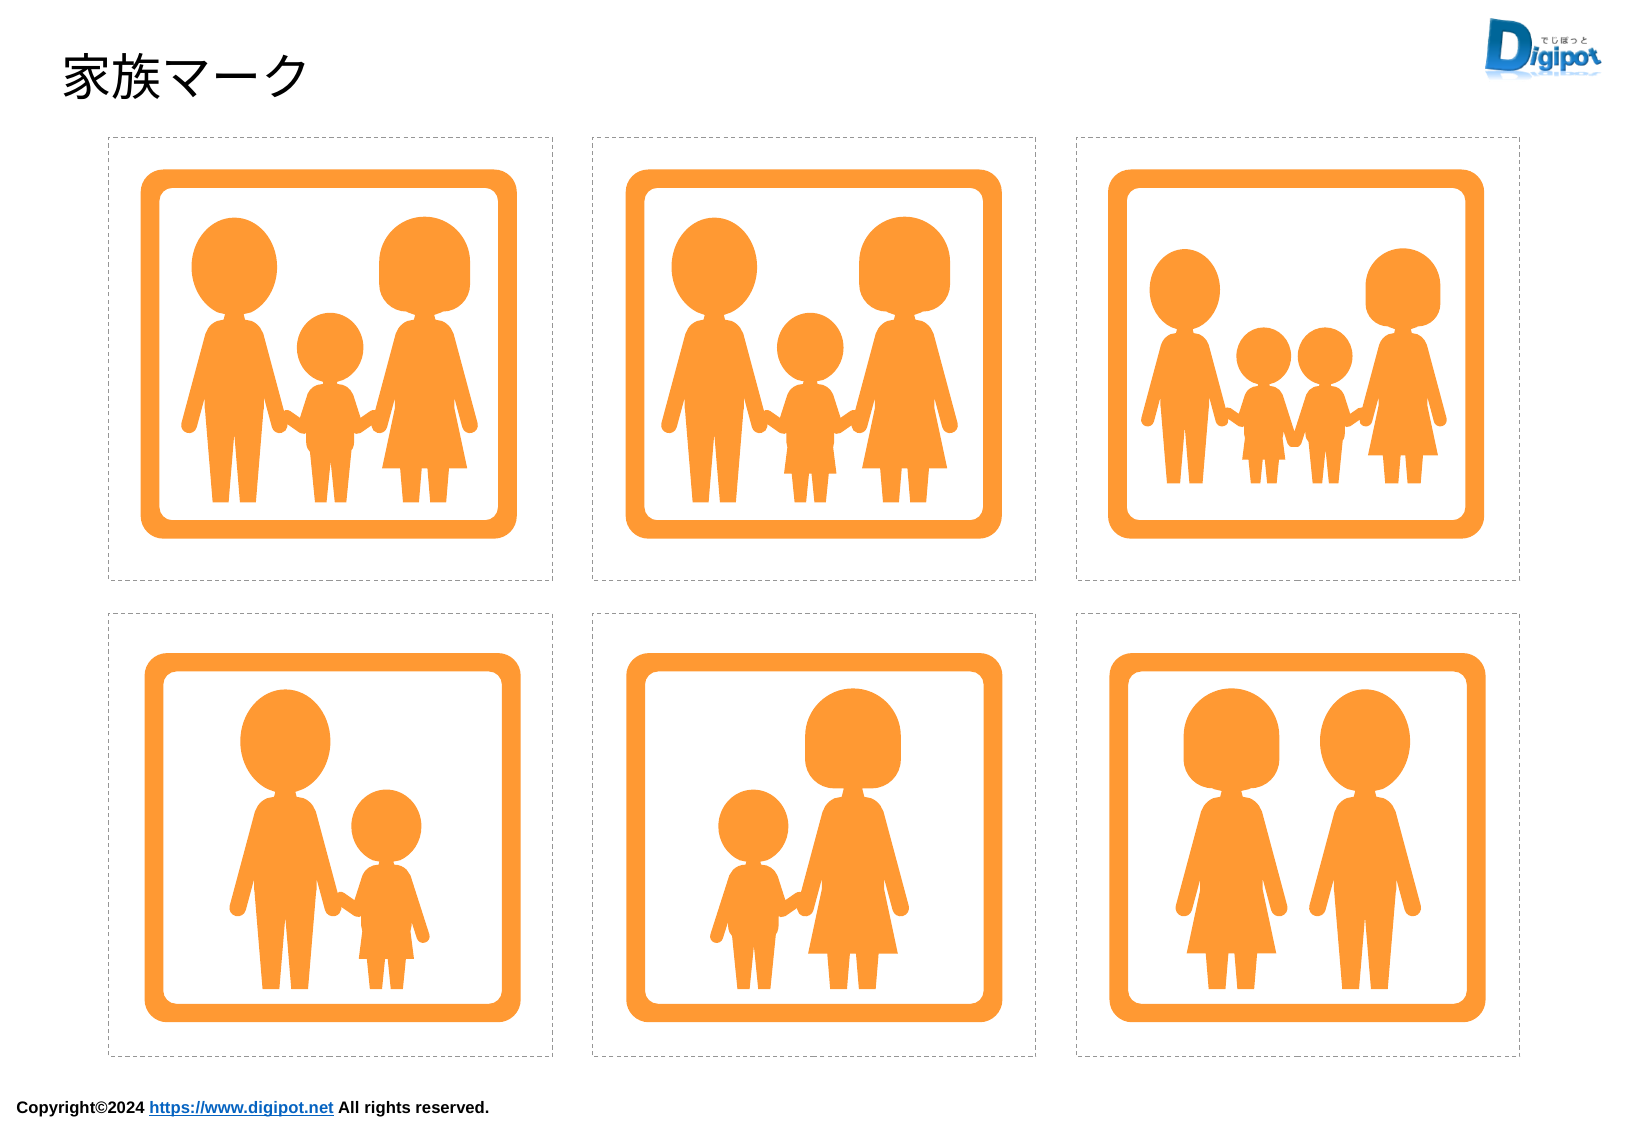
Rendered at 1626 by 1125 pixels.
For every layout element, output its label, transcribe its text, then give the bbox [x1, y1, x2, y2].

picture [1485, 18, 1602, 82]
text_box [1109, 653, 1486, 1023]
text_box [626, 653, 1003, 1023]
text_box 家族マーク [46, 38, 327, 113]
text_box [140, 169, 517, 539]
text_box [625, 169, 1002, 539]
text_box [144, 653, 521, 1023]
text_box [1108, 169, 1485, 539]
